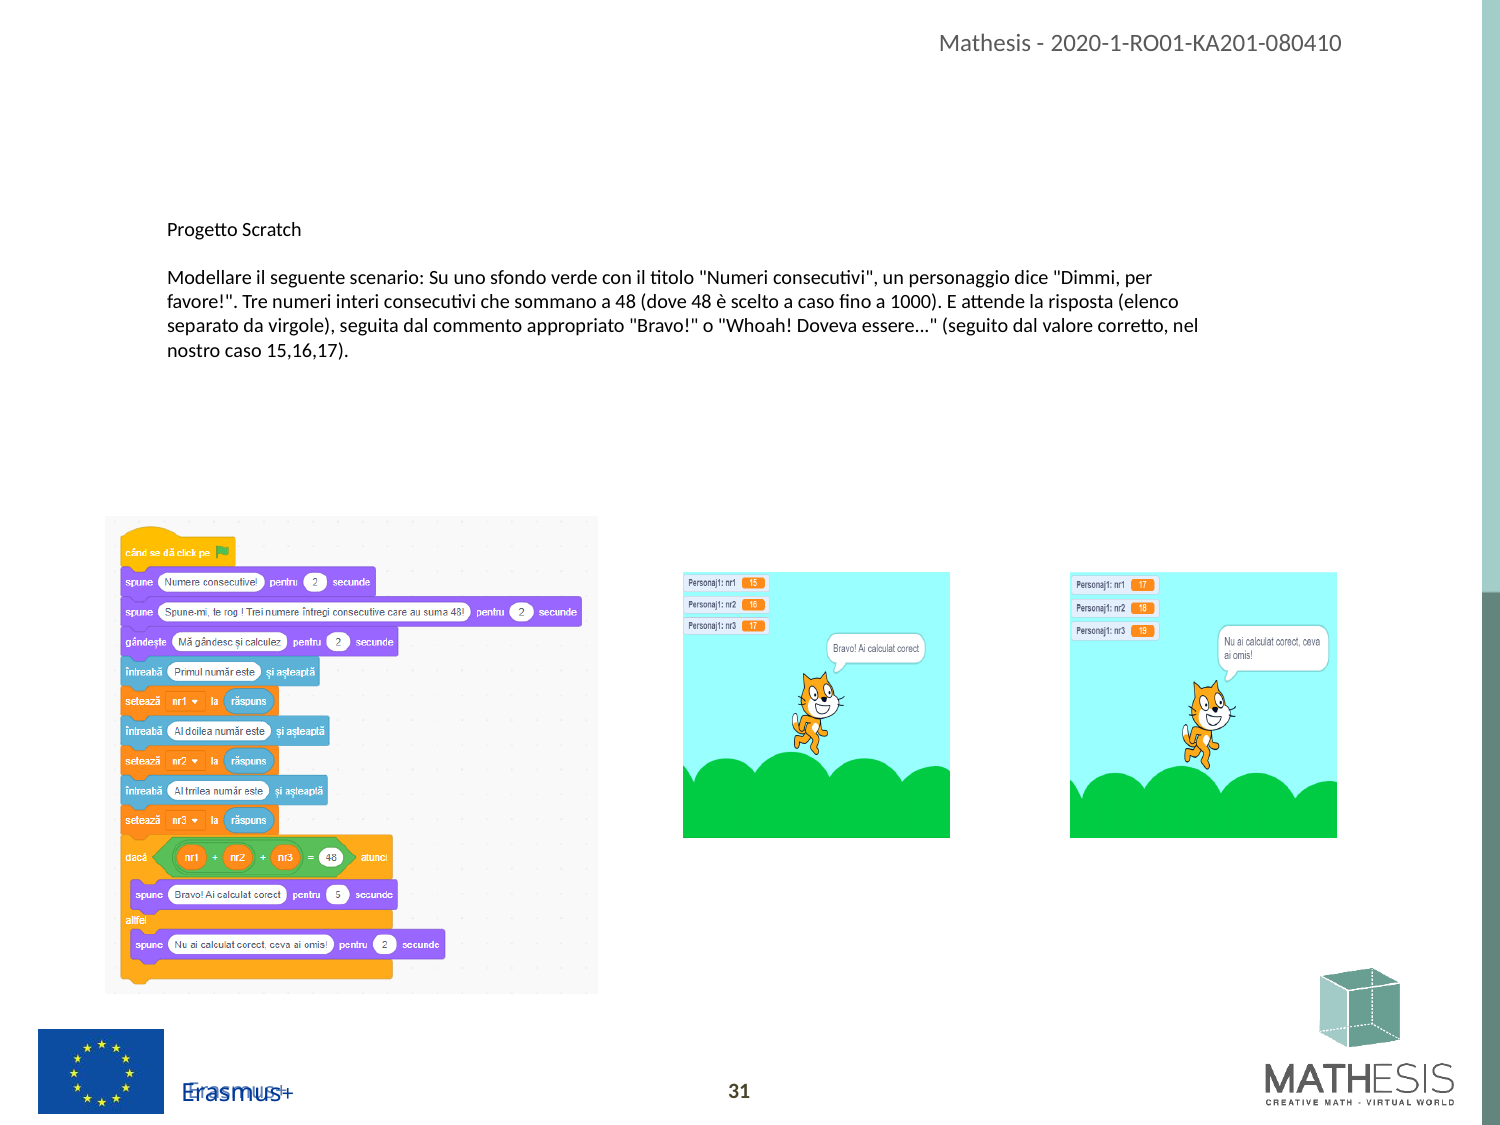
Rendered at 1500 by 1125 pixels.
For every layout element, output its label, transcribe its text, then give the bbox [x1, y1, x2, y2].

picture [683, 572, 950, 838]
picture [1070, 572, 1337, 838]
picture [38, 1029, 164, 1114]
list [105, 516, 598, 994]
title Progetto Scratch Modellare il seguente scenario: Su uno sfondo verde con il titolo "Numeri consecutivi", un personaggio dice "Dimmi, per favore!". Tre numeri interi consecutivi che sommano a 48 (dove 48 è scelto a caso fino a 1000). E attende la risposta (elenco separato da virgole), seguita dal commento appropriato "Bravo!" o "Whoah! Doveva essere..." (seguito dal valore corretto, nel nostro caso 15,16,17). [152, 207, 1229, 370]
